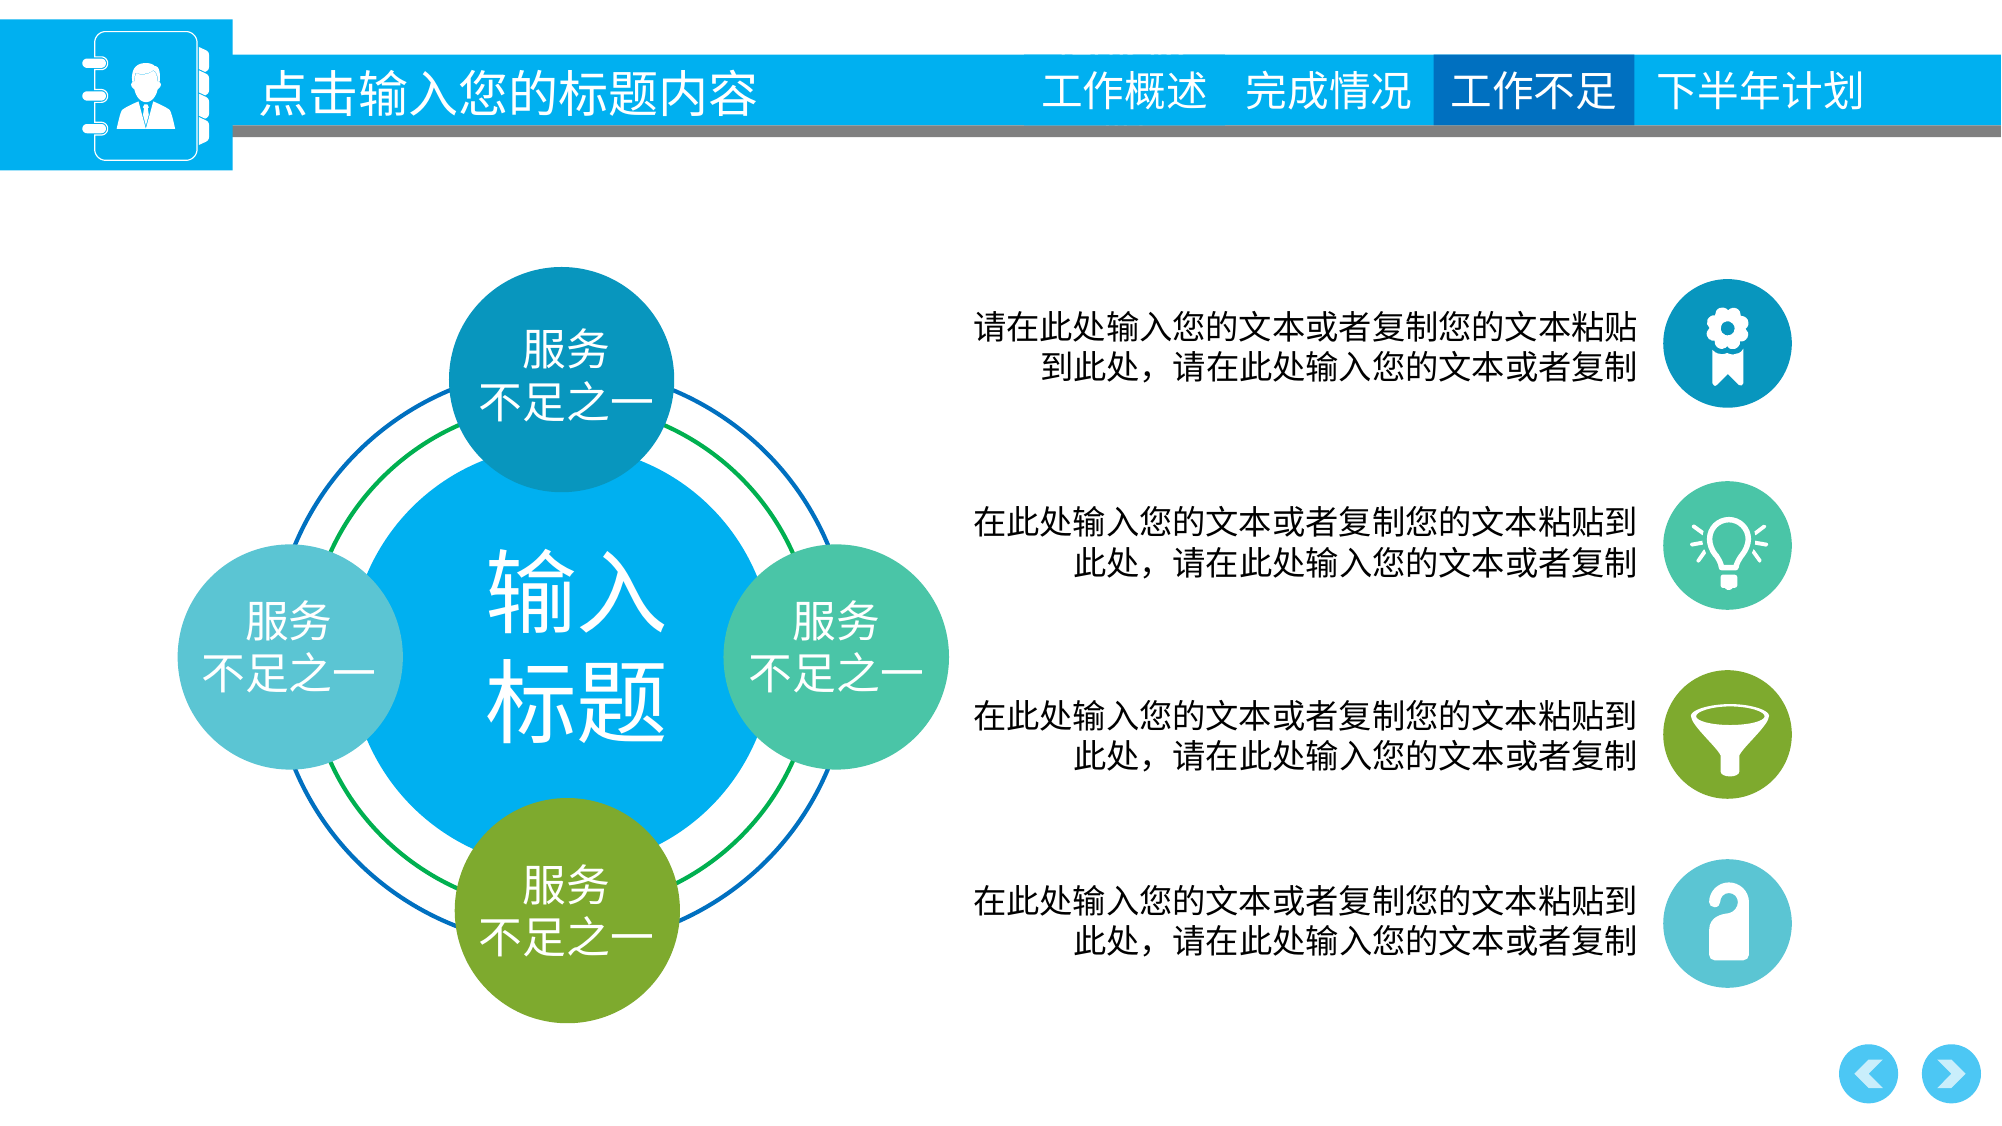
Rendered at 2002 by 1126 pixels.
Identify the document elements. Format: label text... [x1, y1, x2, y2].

text_box [0, 17, 235, 172]
text_box [1690, 704, 1770, 777]
text_box [82, 31, 210, 161]
text_box 在此处输入您的文本或者复制您的文本粘贴到此处，请在此处输入您的文本或者复制 [954, 688, 1654, 783]
text_box [1709, 882, 1749, 961]
text_box 请在此处输入您的文本或者复制您的文本粘贴到此处，请在此处输入您的文本或者复制 [954, 298, 1654, 394]
text_box [1663, 670, 1792, 799]
text_box 在此处输入您的文本或者复制您的文本粘贴到此处，请在此处输入您的文本或者复制 [954, 494, 1654, 589]
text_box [1705, 307, 1750, 387]
text_box [1663, 481, 1792, 597]
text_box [177, 266, 950, 1024]
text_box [1689, 516, 1769, 591]
text_box [1663, 859, 1792, 988]
text_box [1663, 279, 1792, 408]
text_box [1689, 597, 1765, 610]
text_box 在此处输入您的文本或者复制您的文本粘贴到此处，请在此处输入您的文本或者复制 [954, 873, 1654, 968]
text_box 点击输入您的标题内容 [243, 54, 774, 130]
